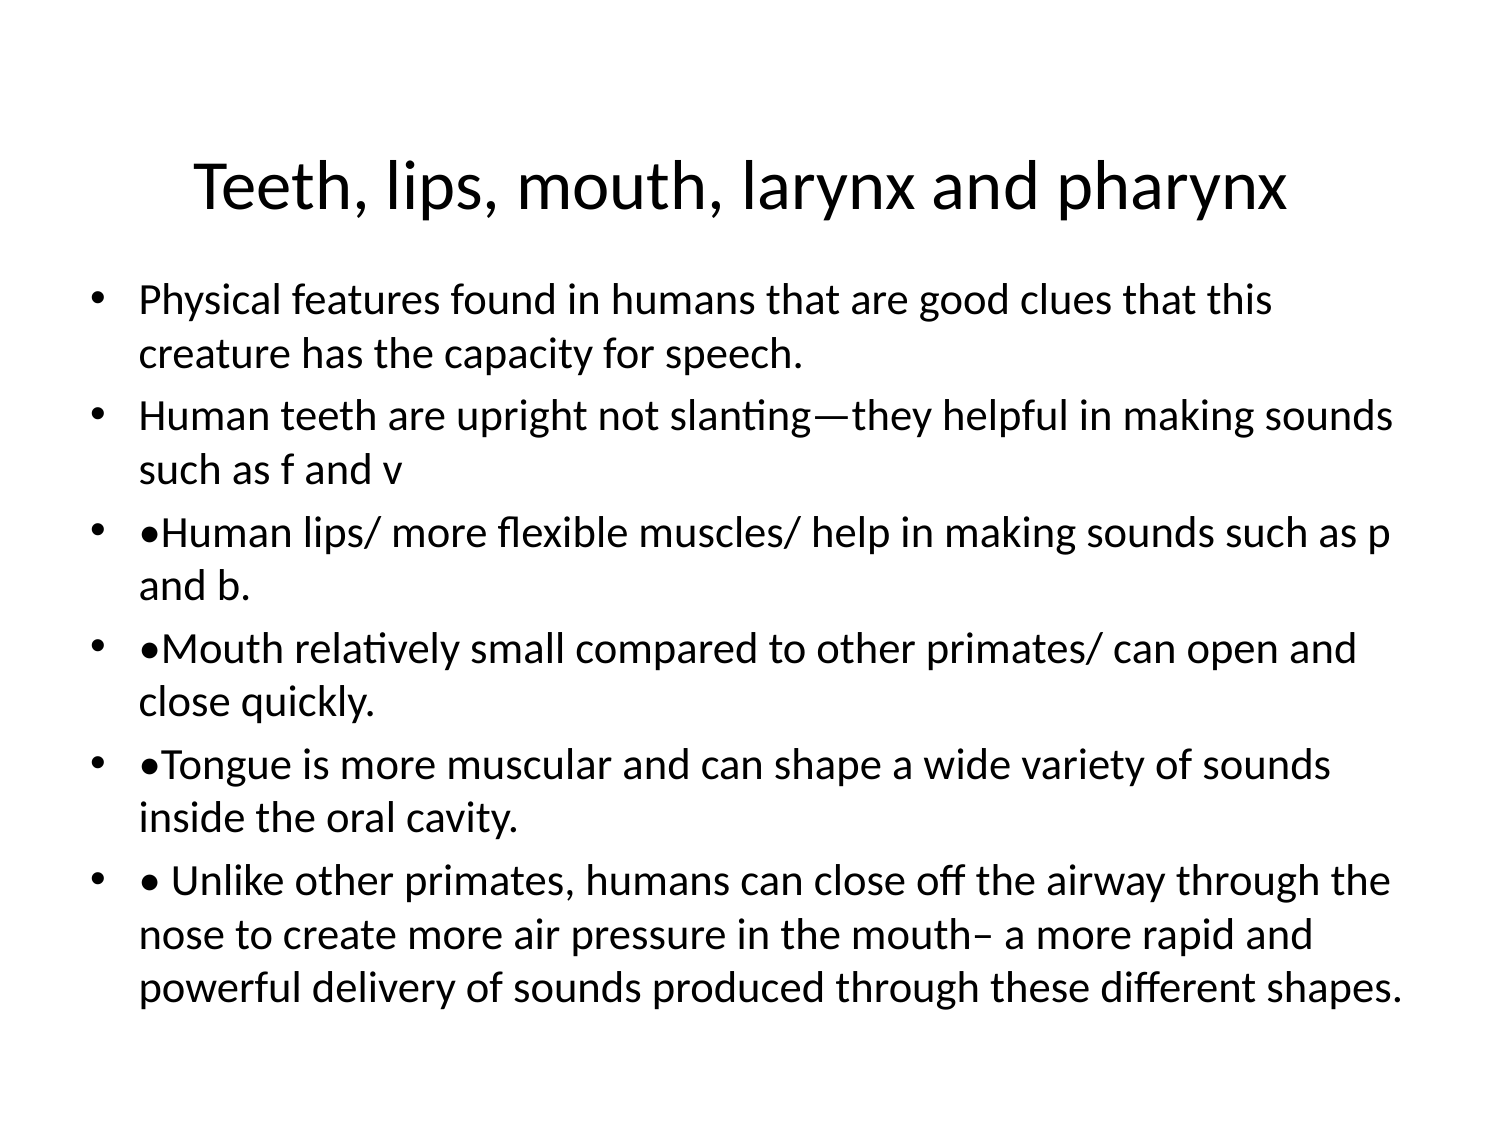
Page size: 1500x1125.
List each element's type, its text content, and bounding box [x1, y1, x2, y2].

title Teeth, lips, mouth, larynx and pharynx [75, 45, 1425, 233]
list Physical features found in humans that are good clues that this creature has the capacity for speech. Human teeth are upright not slanting—they helpful in making sounds such as f and v •Human lips/ more flexible muscles/ help in making sounds such as p and b. •Mouth relatively small compared to other primates/ can open and close quickly. •Tongue is more muscular and can shape a wide variety of sounds inside the oral cavity. • Unlike other primates, humans can close off the airway through the nose to create more air pressure in the mouth– a more rapid and powerful delivery of sounds produced through these different shapes. [75, 262, 1425, 1063]
